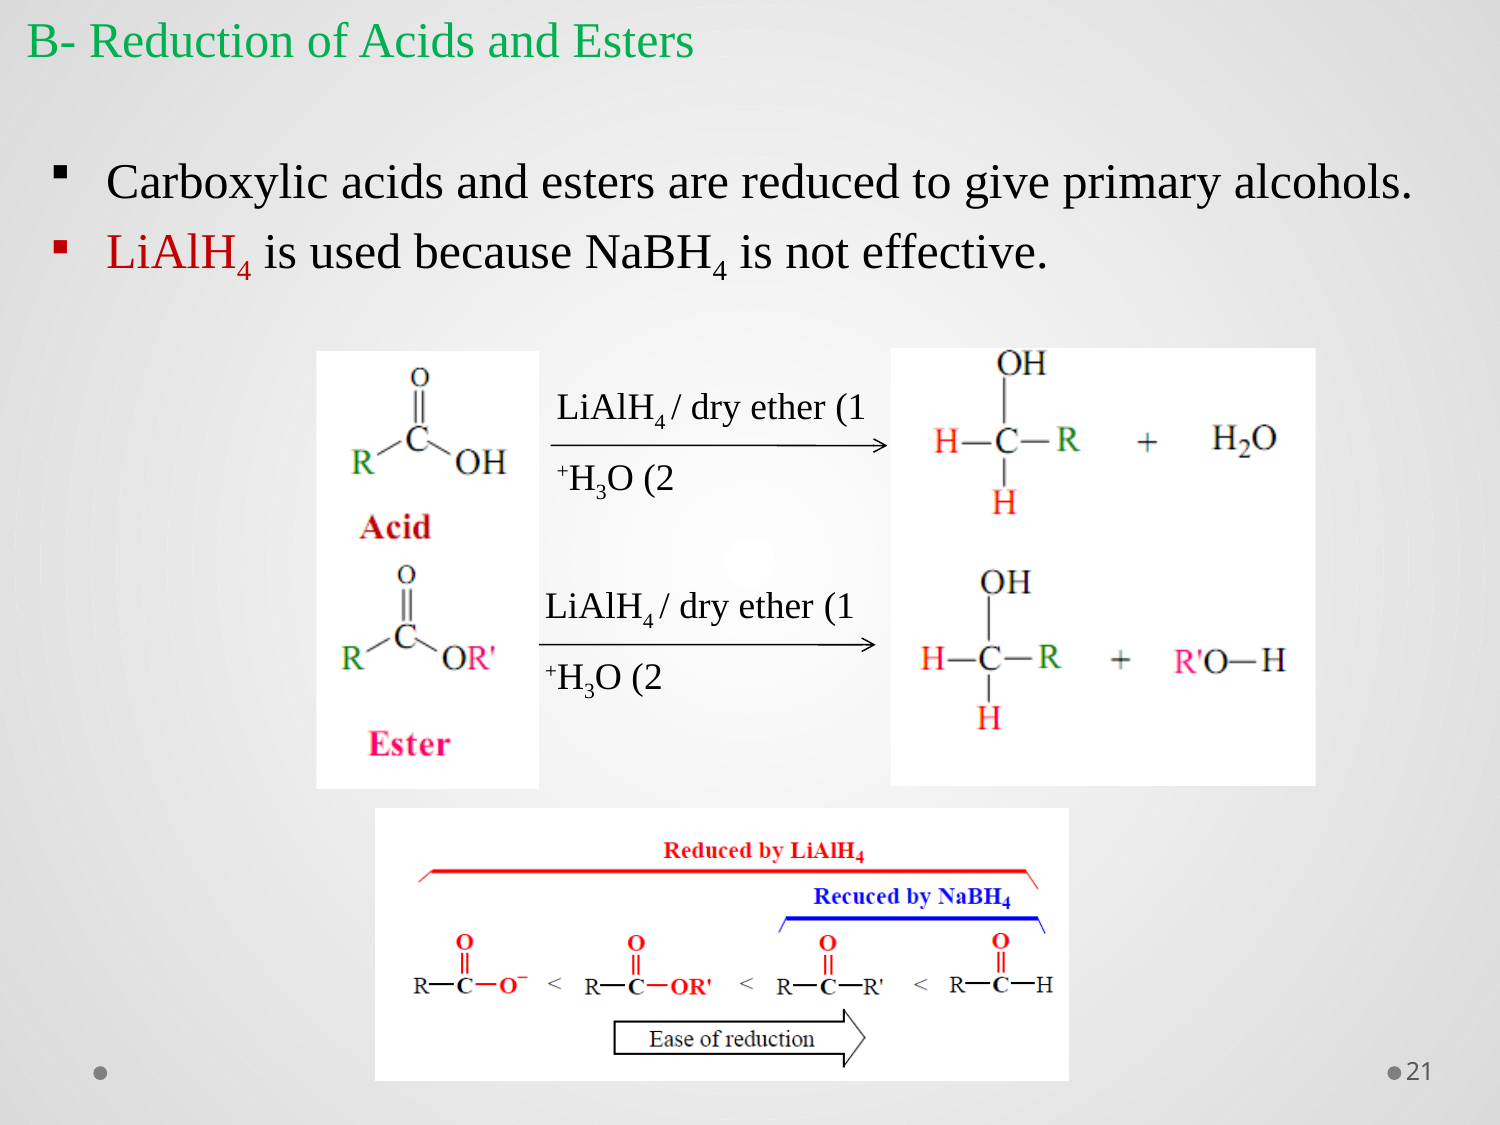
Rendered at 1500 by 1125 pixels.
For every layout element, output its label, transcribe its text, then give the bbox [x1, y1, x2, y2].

text_box Carboxylic acids and esters are reduced to give primary alcohols. LiAlH4 is used because NaBH4 is not effective. [35, 140, 1500, 294]
text_box B- Reduction of Acids and Esters [0, 0, 710, 75]
picture [374, 808, 1069, 1081]
slide_number 21 [1401, 1042, 1494, 1103]
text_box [316, 347, 1316, 789]
